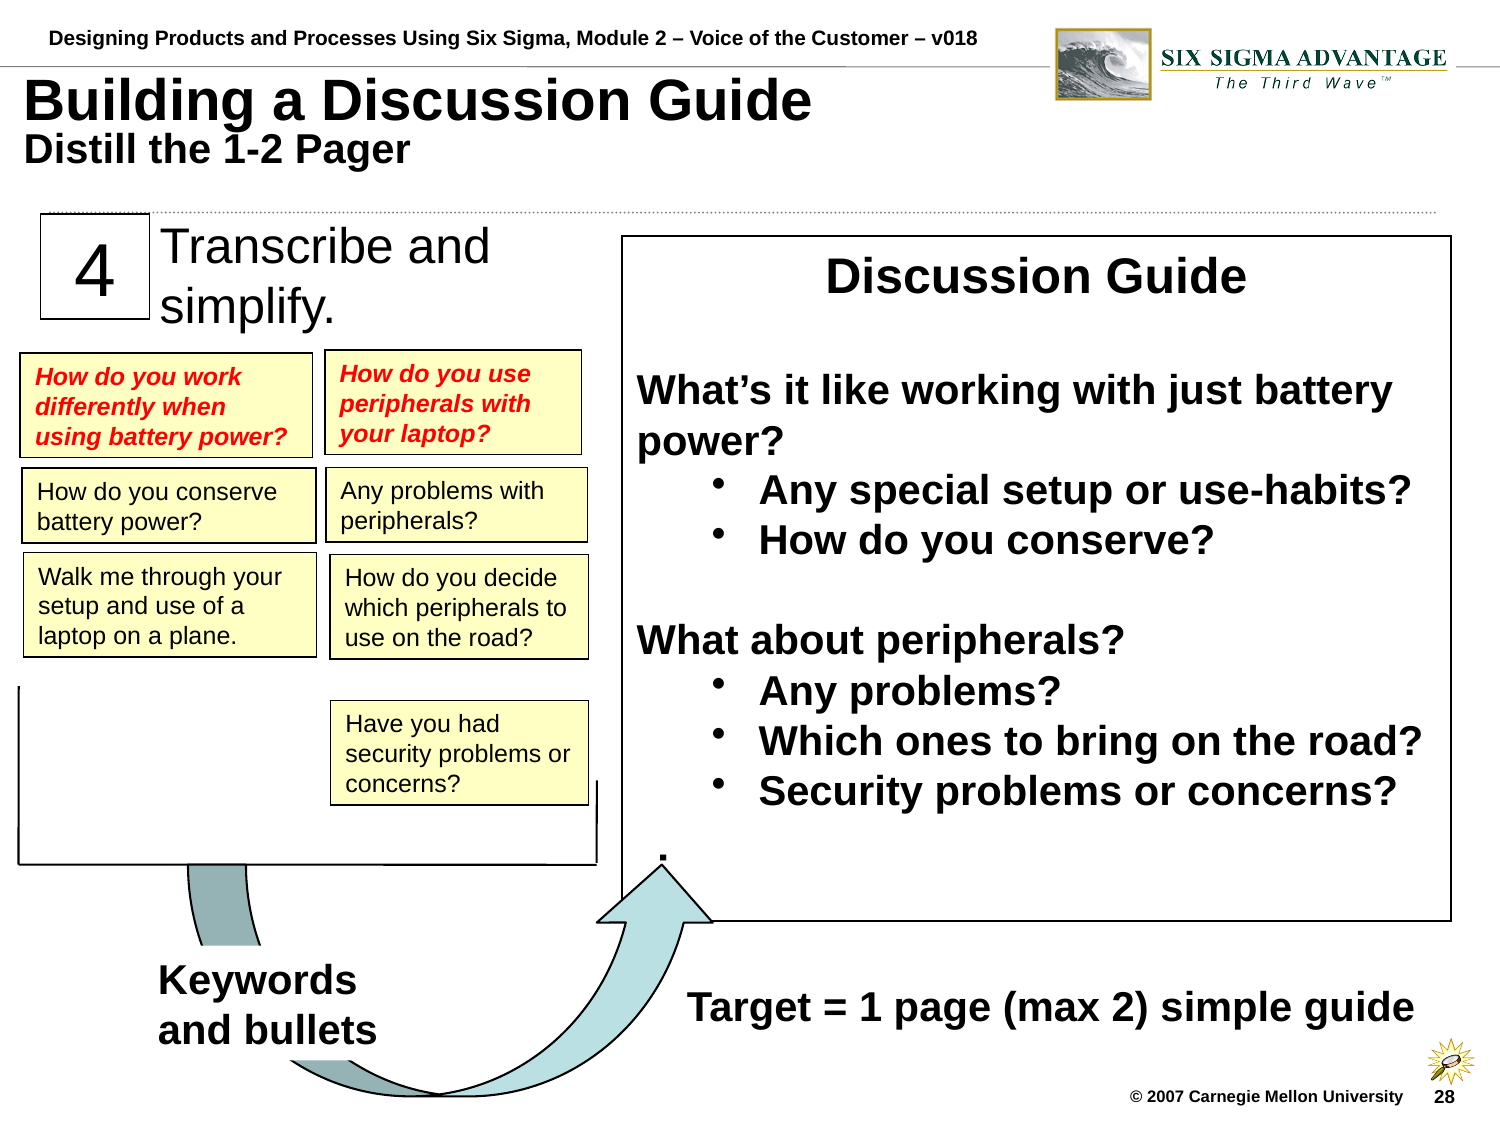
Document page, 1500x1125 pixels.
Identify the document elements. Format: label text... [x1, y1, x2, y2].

text_box Target = 1 page (max 2) simple guide [672, 972, 1467, 1037]
picture [1427, 1037, 1476, 1086]
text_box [19, 352, 317, 660]
text_box [292, 864, 713, 1097]
text_box 4 [40, 214, 150, 319]
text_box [18, 685, 598, 866]
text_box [189, 874, 260, 945]
title Building a Discussion Guide Distill the 1-2 Pager [23, 75, 1443, 173]
text_box Discussion Guide What’s it like working with just battery power? Any special setup or use-habits? How do you conserve? What about peripherals? Any problems? Which ones to bring on the road? Security problems or concerns? [621, 235, 1451, 921]
text_box … [644, 835, 710, 918]
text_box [293, 1061, 435, 1096]
picture [1049, 24, 1456, 104]
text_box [324, 349, 589, 808]
text_box Keywords and bullets [143, 945, 398, 1061]
text_box Transcribe and simplify. [144, 205, 600, 341]
